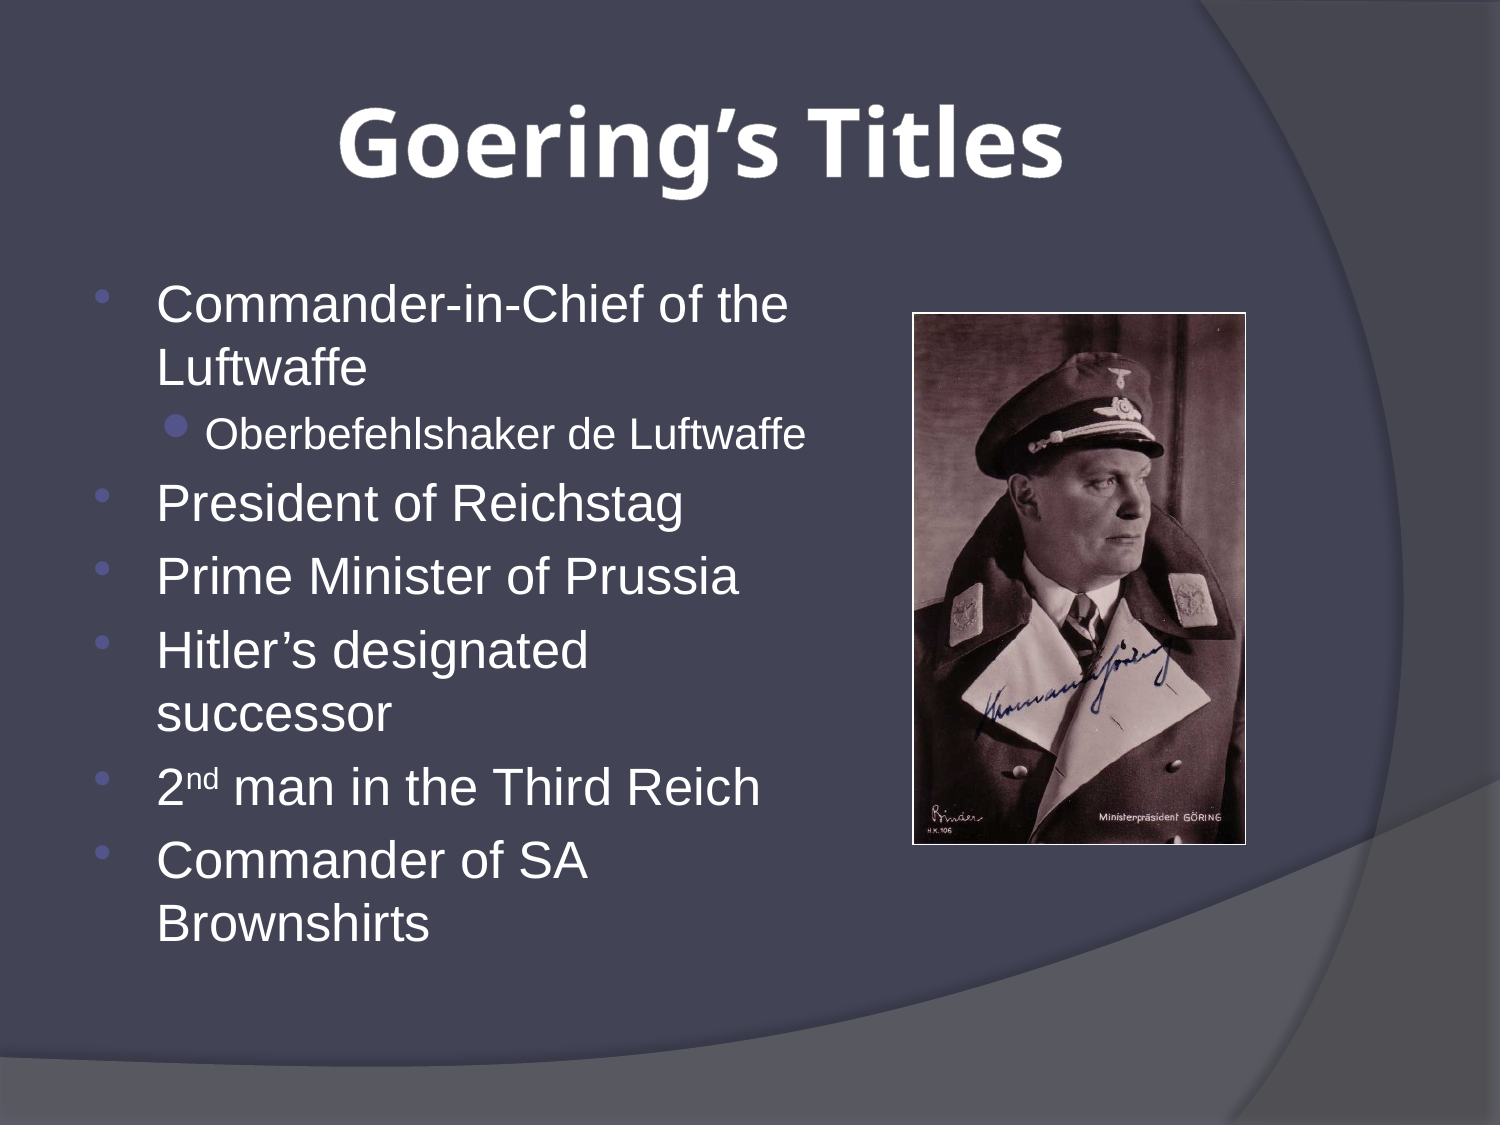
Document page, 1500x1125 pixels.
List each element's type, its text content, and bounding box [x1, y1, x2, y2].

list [912, 312, 1246, 845]
list Commander-in-Chief of the Luftwaffe Oberbefehlshaker de Luftwaffe President of Reichstag Prime Minister of Prussia Hitler’s designated successor 2nd man in the Third Reich Commander of SA Brownshirts [75, 262, 838, 1005]
title Goering’s Titles [75, 45, 1300, 233]
